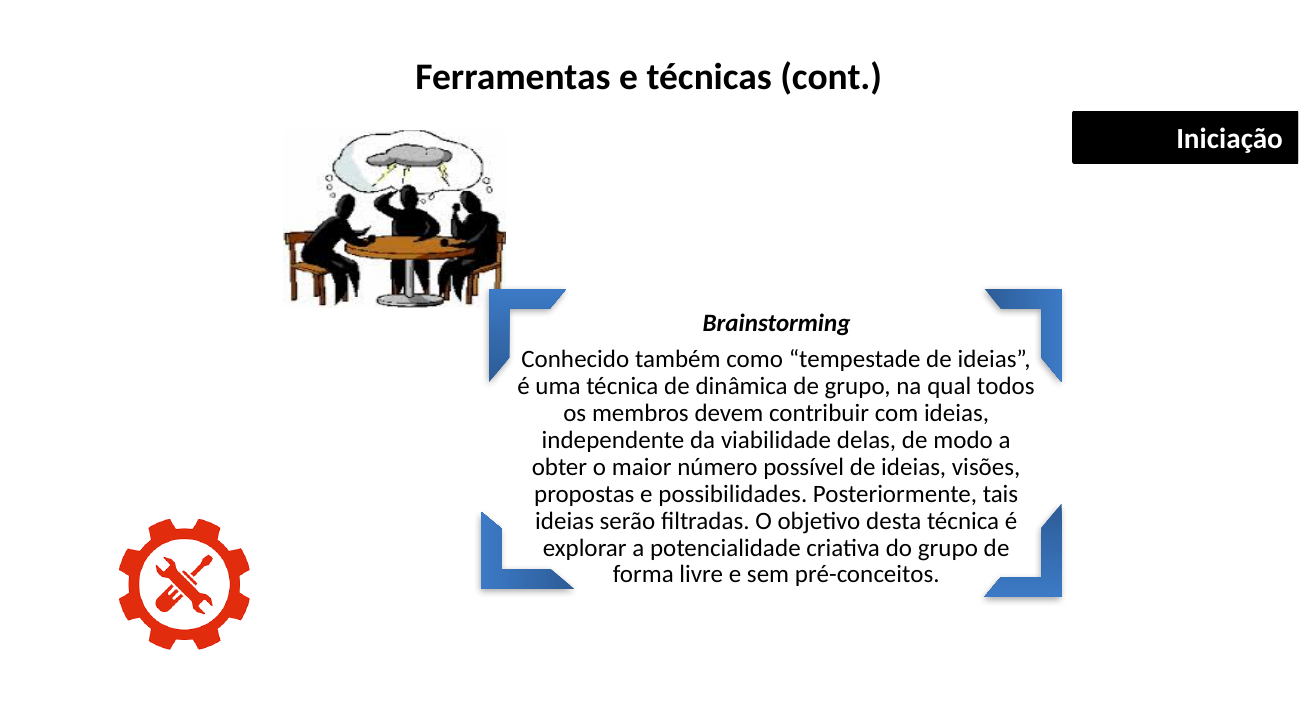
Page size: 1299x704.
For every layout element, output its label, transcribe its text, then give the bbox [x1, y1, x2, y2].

text_box Ferramentas e técnicas (cont.) [0, 44, 1299, 106]
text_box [117, 127, 1181, 598]
text_box Iniciação [1074, 112, 1299, 162]
picture [117, 598, 251, 651]
